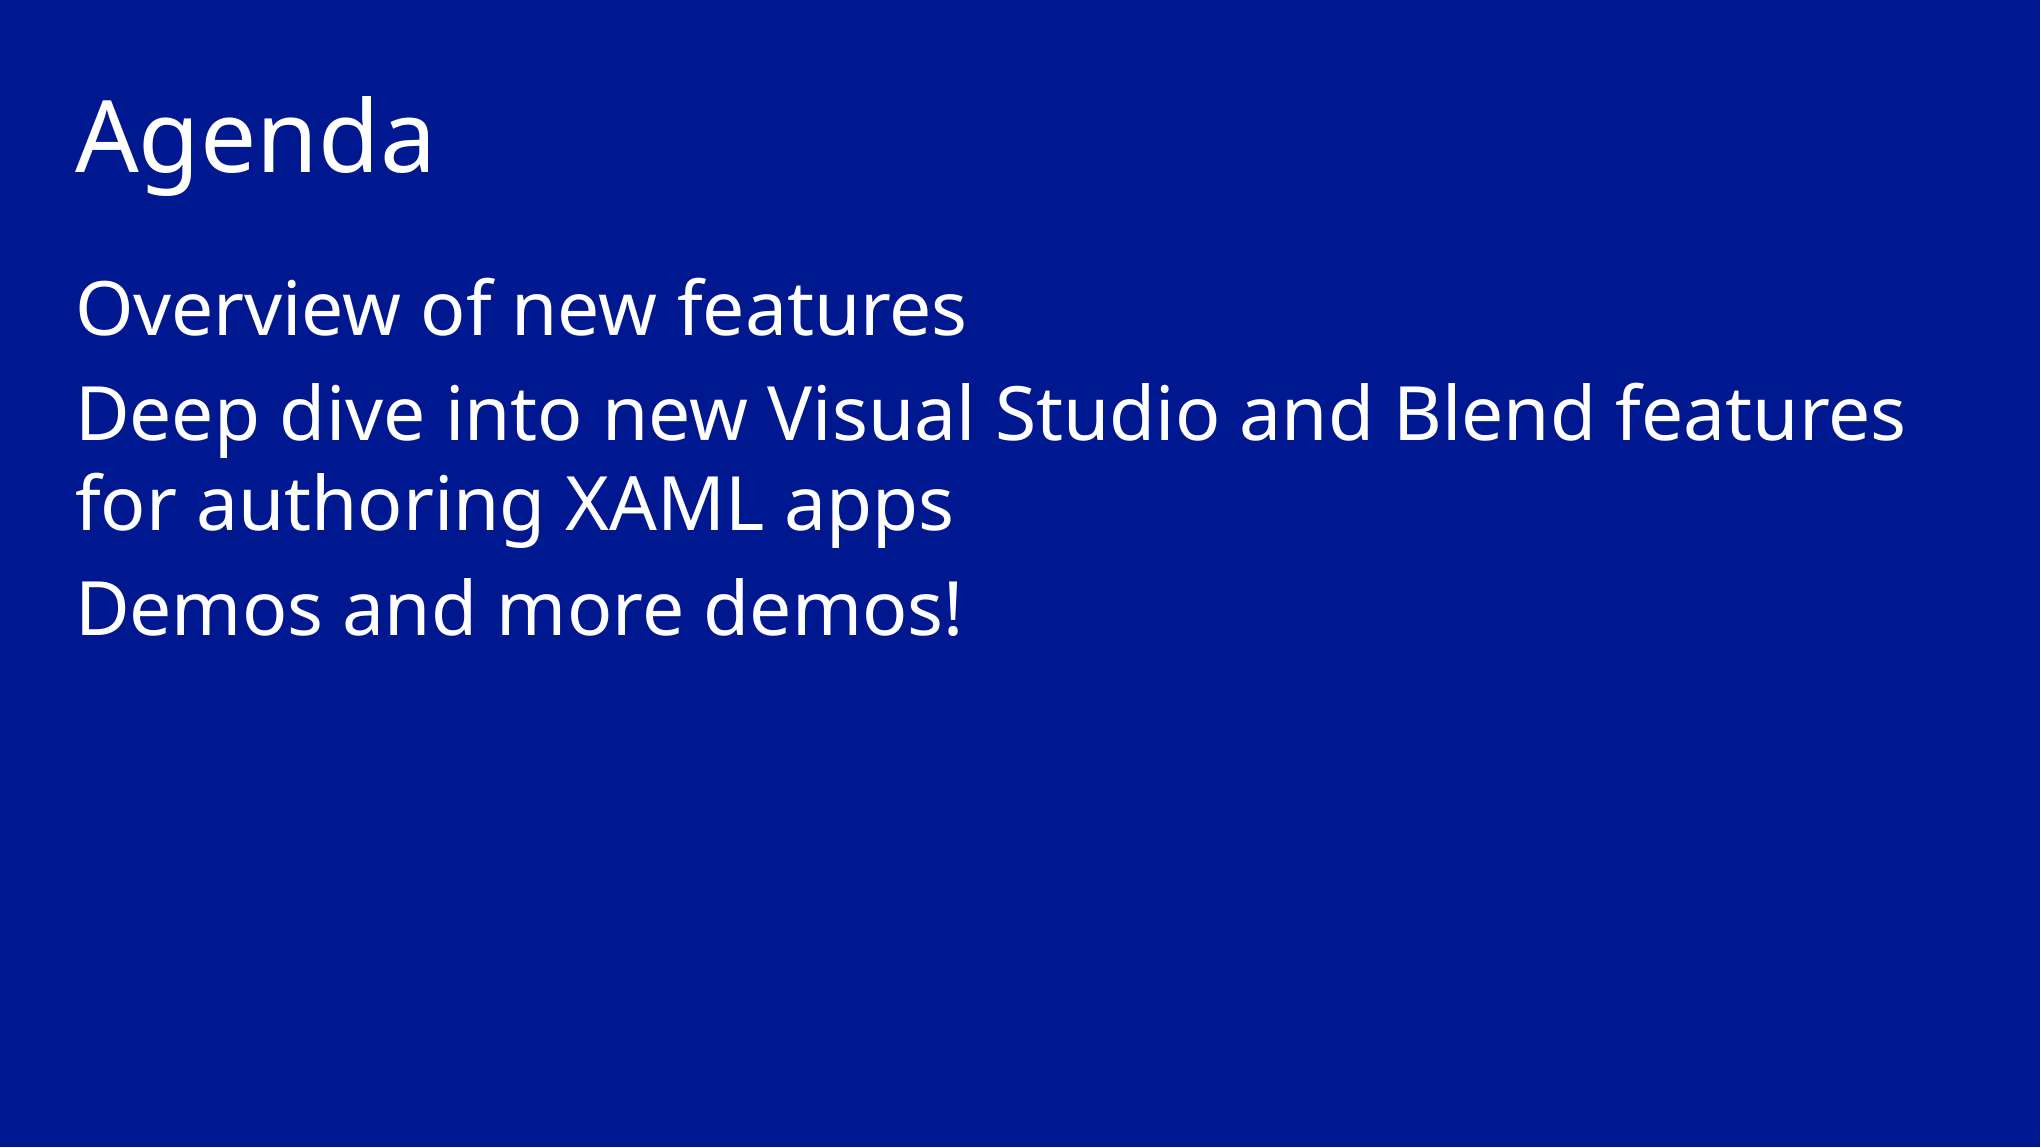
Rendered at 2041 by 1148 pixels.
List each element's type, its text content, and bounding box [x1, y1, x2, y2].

title Agenda [45, 48, 1996, 199]
list Overview of new features Deep dive into new Visual Studio and Blend features for authoring XAML apps Demos and more demos! [45, 261, 1996, 649]
